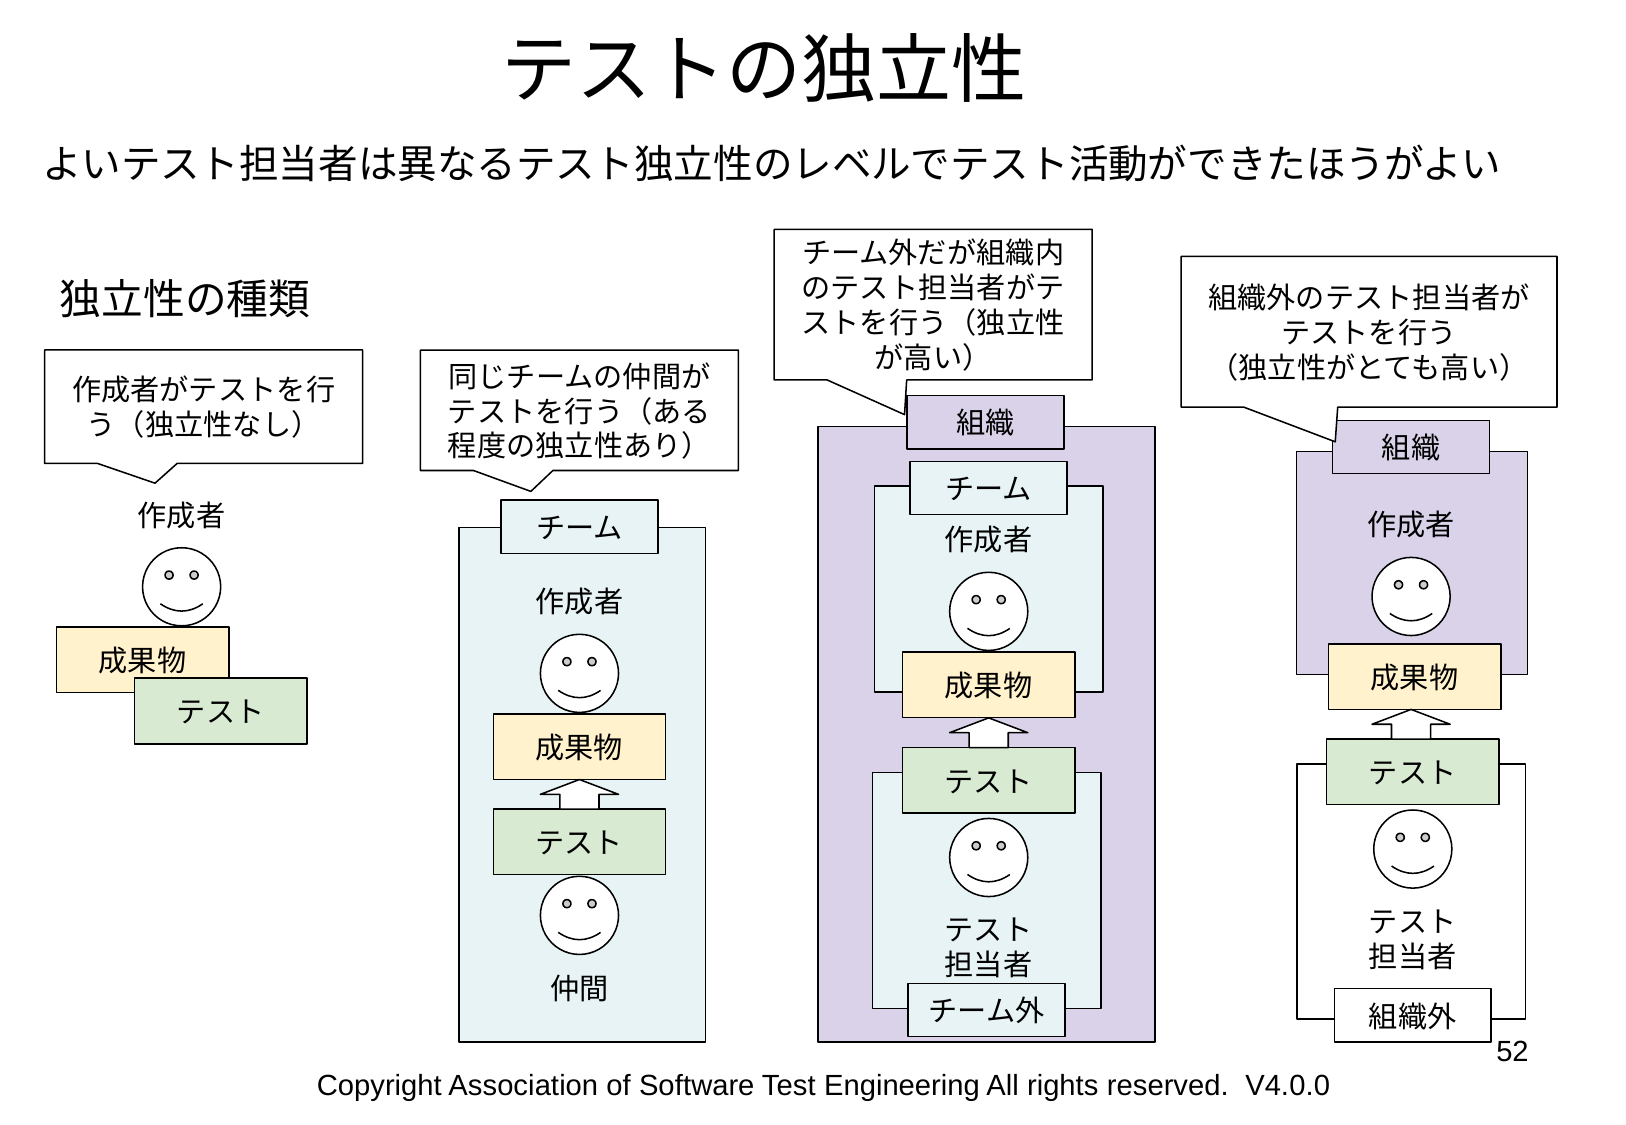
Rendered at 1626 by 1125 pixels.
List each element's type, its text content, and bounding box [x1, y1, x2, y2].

text_box [540, 779, 619, 810]
text_box 作成者 [106, 482, 257, 547]
text_box [995, 485, 1103, 692]
slide_number ‹#› [973, 841, 981, 849]
text_box [142, 547, 221, 626]
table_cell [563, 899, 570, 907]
text_box 作成者 [1336, 491, 1486, 557]
text_box 成果物 [56, 626, 229, 693]
text_box 作成者 [913, 515, 1064, 572]
text_box 組織 [906, 395, 1064, 449]
table_cell [190, 571, 199, 579]
text_box [949, 818, 1028, 896]
text_box 成果物 [1328, 643, 1501, 710]
table_header 6 [1422, 834, 1430, 841]
slide_number ‹#› [998, 841, 1006, 849]
text_box 成果物 [493, 713, 666, 780]
table_cell [165, 571, 174, 579]
text_box チーム [910, 461, 1068, 515]
text_box 同じチームの仲間がテストを行う（ある程度の独立性あり） [420, 350, 739, 492]
text_box [949, 717, 1028, 748]
text_box テスト [493, 809, 666, 875]
text_box [1296, 764, 1526, 1020]
text_box テスト [134, 678, 307, 744]
footer Copyright Association of Software Test Engineering All rights reserved. V4.0.0 [233, 1058, 1415, 1103]
text_box 作成者がテストを行う（独立性なし） [44, 349, 363, 484]
text_box 組織外のテスト担当者がテストを行う （独立性がとても高い） [1181, 256, 1557, 442]
text_box 組織外 [1334, 988, 1492, 1042]
text_box [818, 426, 1156, 1042]
table_header 6 [1397, 833, 1405, 841]
text_box テスト [1326, 739, 1499, 805]
text_box [872, 772, 1102, 1009]
text_box [874, 485, 983, 692]
table_cell [563, 657, 570, 665]
table_cell [588, 657, 595, 665]
text_box 組織 [1332, 420, 1490, 474]
text_box [949, 572, 1028, 651]
text_box チーム外だが組織内のテスト担当者がテストを行う（独立性が高い） [774, 229, 1093, 415]
text_box テスト 担当者 [1337, 888, 1488, 988]
text_box [1296, 451, 1528, 675]
text_box テスト 担当者 [913, 896, 1064, 983]
list 独立性の種類 [44, 464, 363, 919]
text_box [1373, 810, 1452, 888]
list よいテスト担当者は異なるテスト独立性のレベルでテスト活動ができたほうがよい [26, 131, 1598, 210]
text_box [1372, 557, 1451, 636]
text_box [1372, 709, 1451, 740]
text_box チーム外 [908, 983, 1066, 1037]
text_box [458, 527, 706, 1043]
table_header 2 [1394, 580, 1402, 588]
slide_number ‹#› [1448, 1024, 1544, 1103]
text_box 成果物 [902, 651, 1075, 718]
text_box [540, 634, 619, 713]
text_box 仲間 [510, 955, 649, 1021]
text_box 作成者 [504, 568, 655, 634]
text_box [540, 876, 619, 955]
list 独立性の種類 [44, 265, 363, 349]
table_cell [998, 595, 1006, 603]
table_header 2 [1419, 580, 1427, 588]
text_box チーム [500, 500, 658, 554]
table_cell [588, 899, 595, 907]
title テストの独立性 [75, 9, 1452, 124]
text_box テスト [902, 747, 1075, 814]
table_cell [973, 595, 981, 603]
